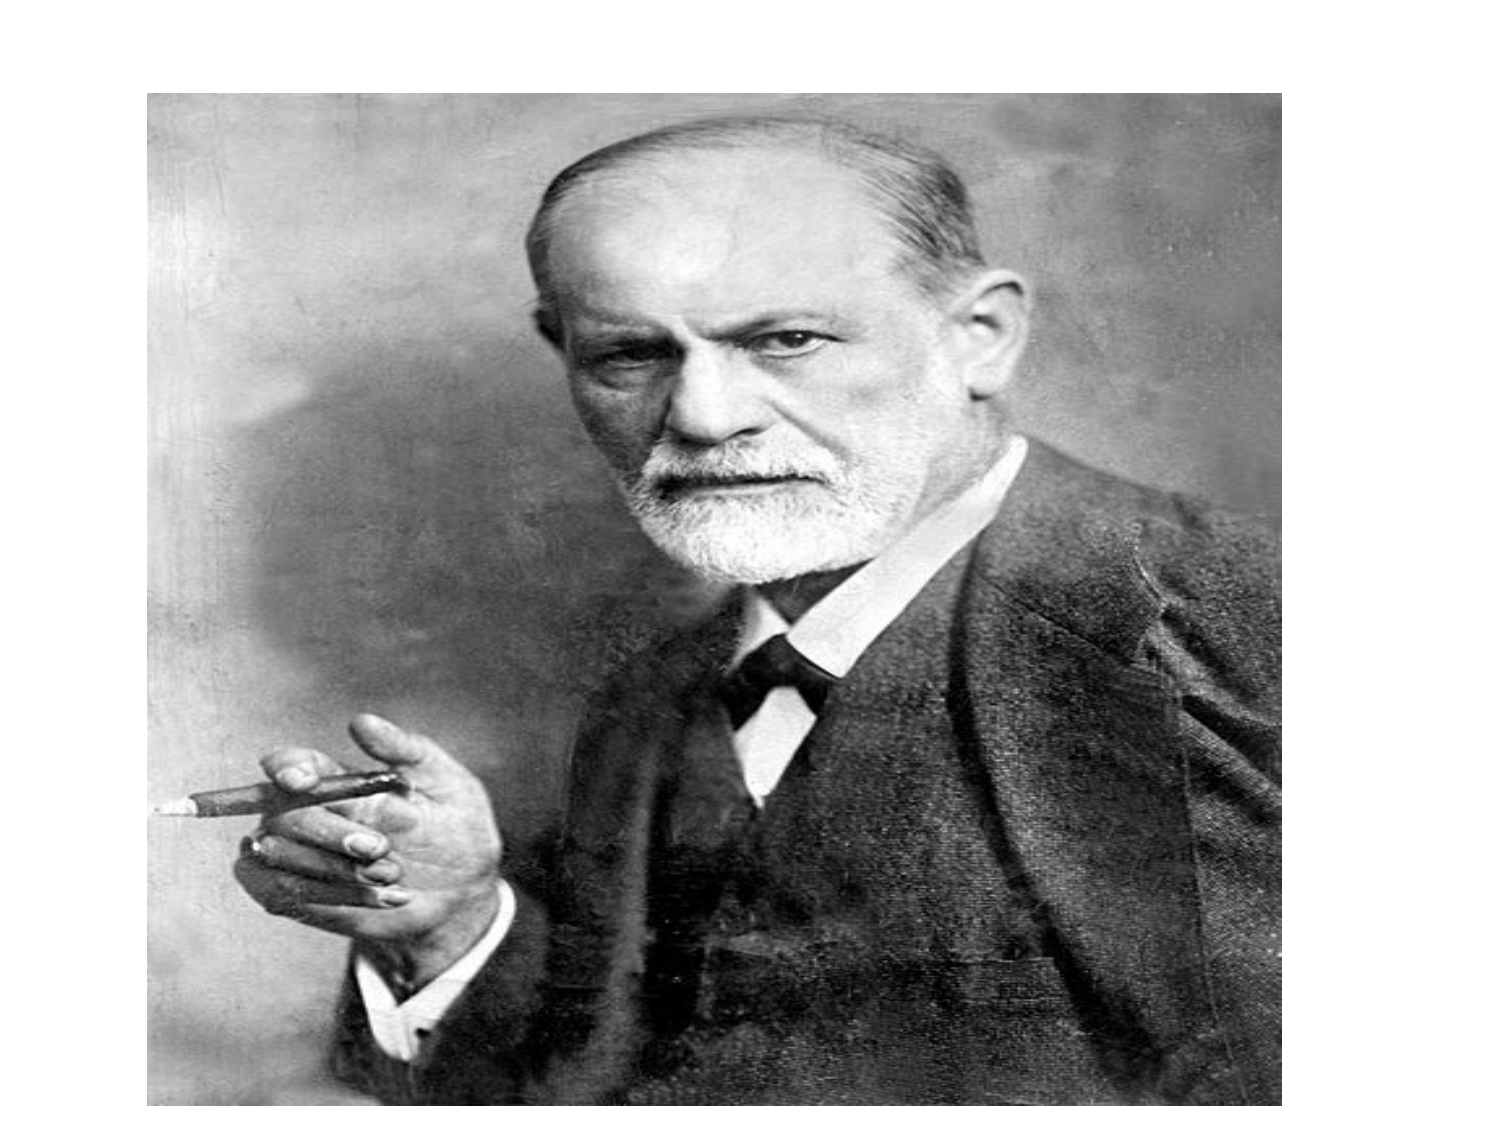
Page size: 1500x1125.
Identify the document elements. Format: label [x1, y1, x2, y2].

picture [147, 93, 1282, 1107]
